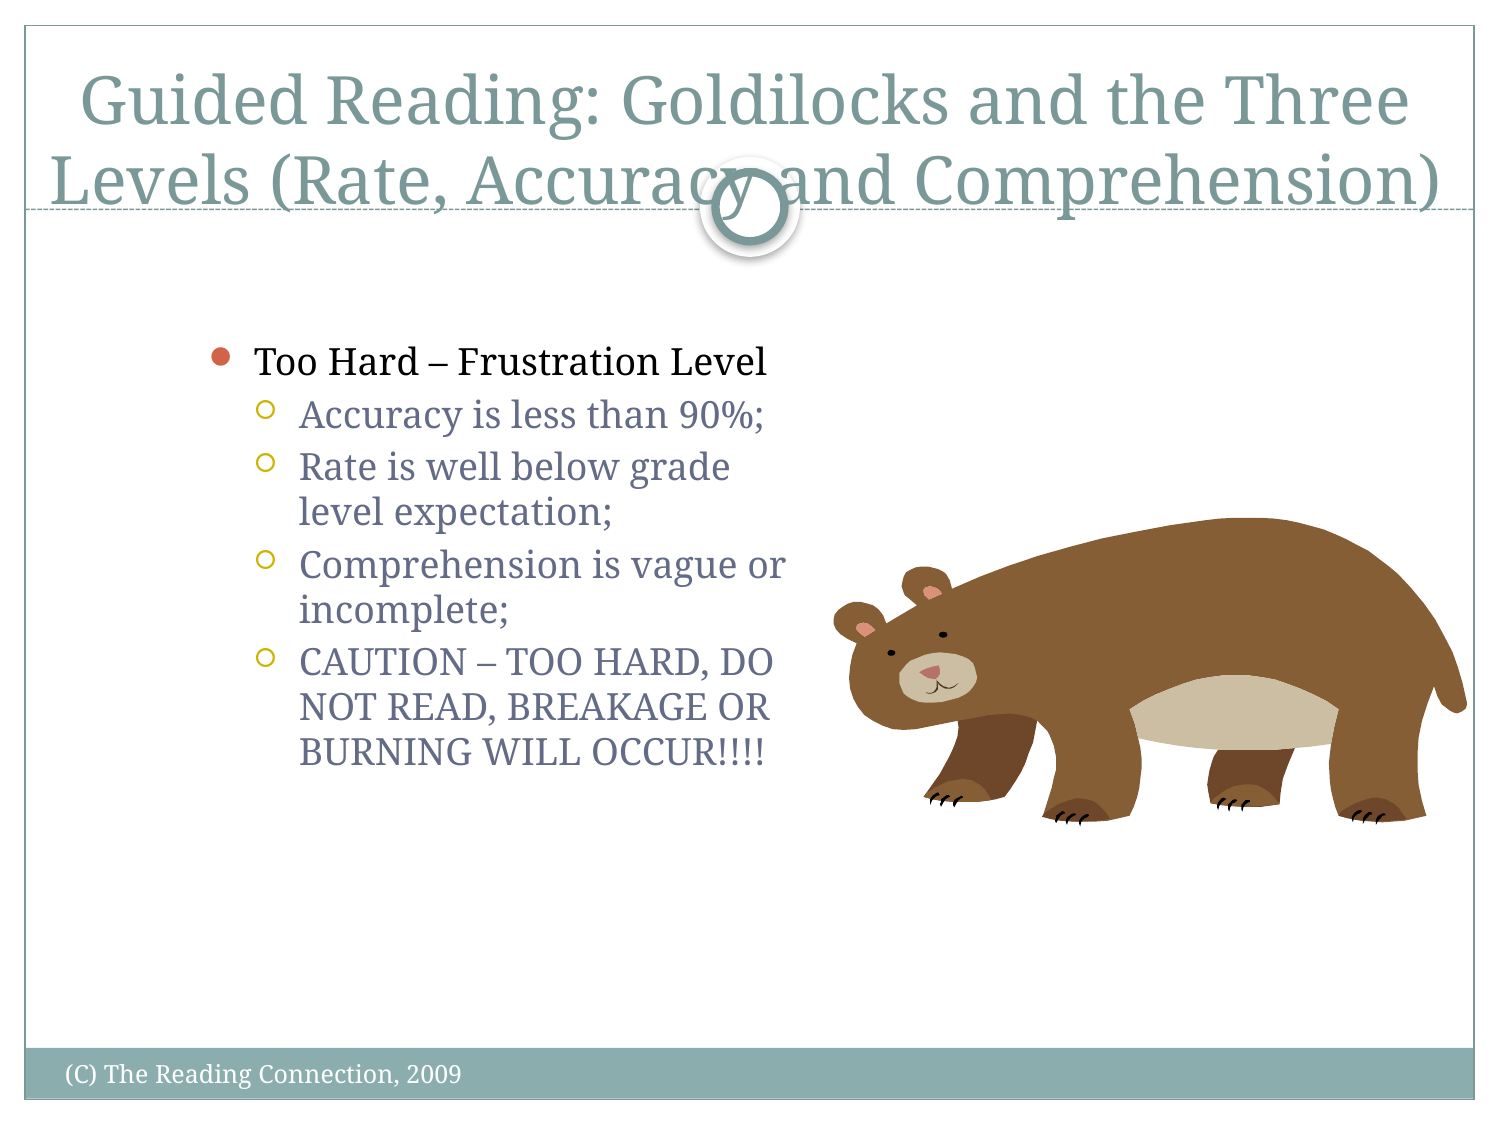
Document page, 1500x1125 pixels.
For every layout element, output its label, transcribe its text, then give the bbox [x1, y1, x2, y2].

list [831, 515, 1470, 829]
list Too Hard – Frustration Level Accuracy is less than 90%; Rate is well below grade level expectation; Comprehension is vague or incomplete; CAUTION – TOO HARD, DO NOT READ, BREAKAGE OR BURNING WILL OCCUR!!!! [193, 331, 817, 1006]
footer (C) The Reading Connection, 2009 [50, 1051, 638, 1112]
title Guided Reading: Goldilocks and the Three Levels (Rate, Accuracy and Comprehension) [24, 24, 1468, 225]
